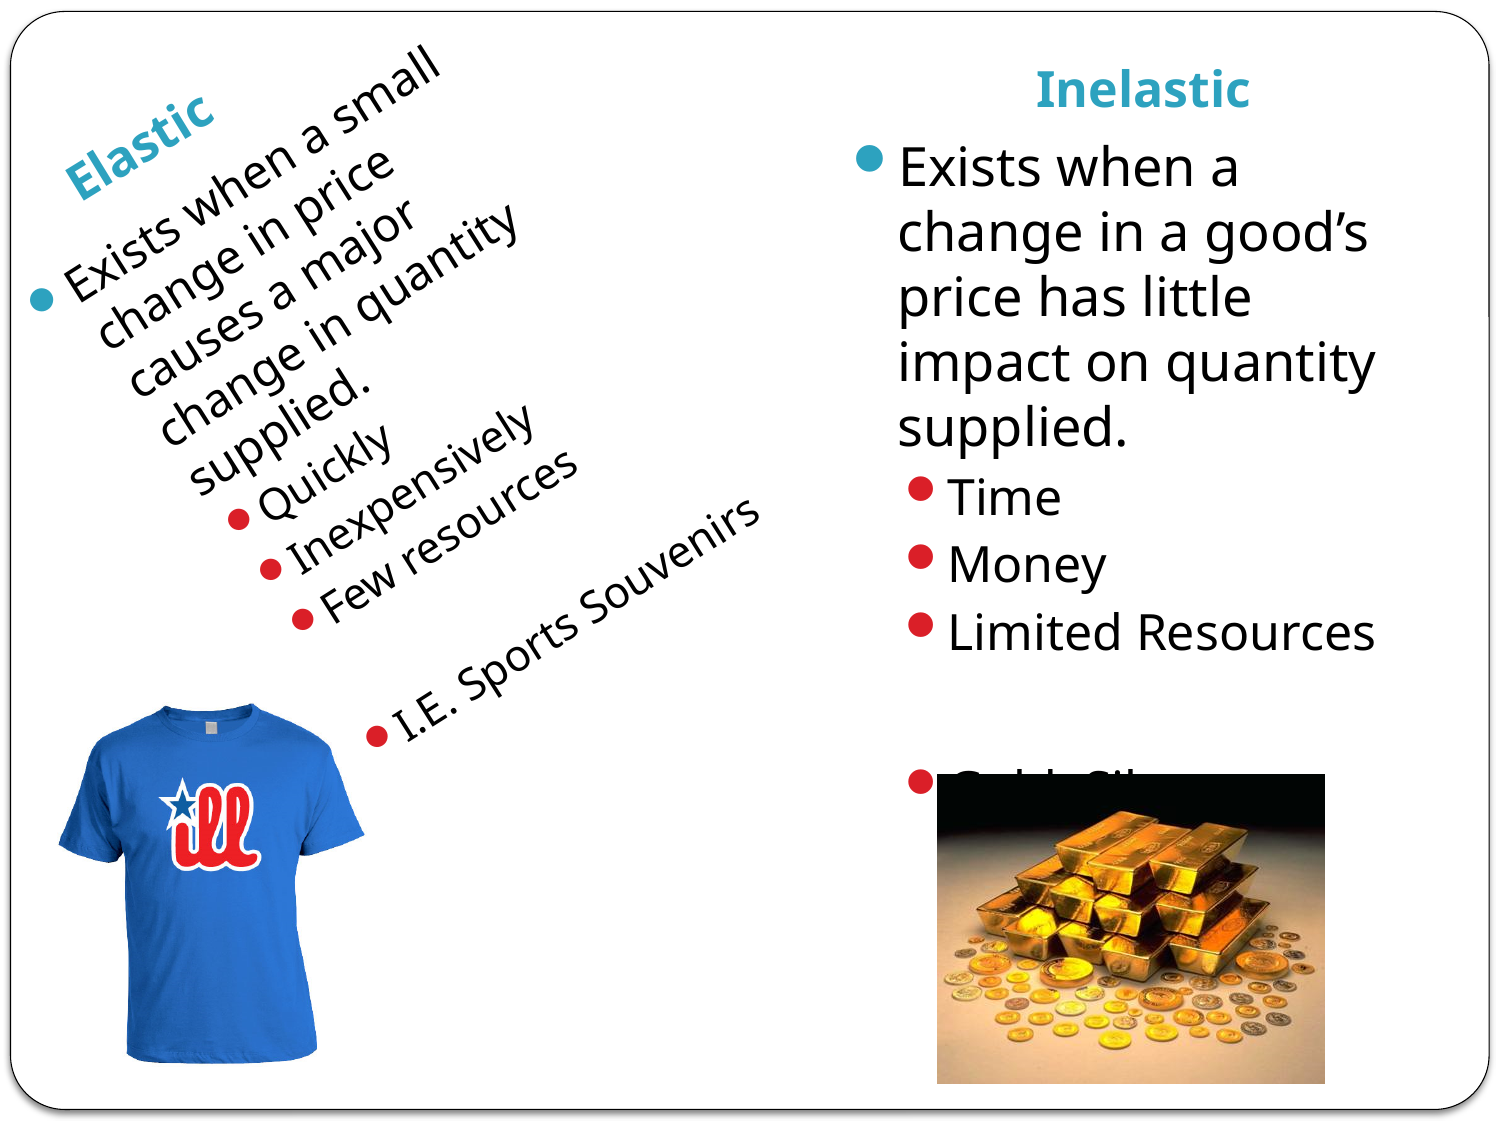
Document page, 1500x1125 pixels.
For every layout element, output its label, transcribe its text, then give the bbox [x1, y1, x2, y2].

picture [937, 774, 1326, 1085]
list Exists when a change in a good’s price has little impact on quantity supplied. Time Money Limited Resources Gold, Silver, etc. [837, 125, 1450, 763]
list Exists when a small change in price causes a major change in quantity supplied. Quickly Inexpensively Few resources I.E. Sports Souvenirs [0, 0, 798, 792]
list Inelastic [836, 0, 1451, 126]
list Elastic [0, 0, 420, 275]
picture [37, 687, 393, 1082]
